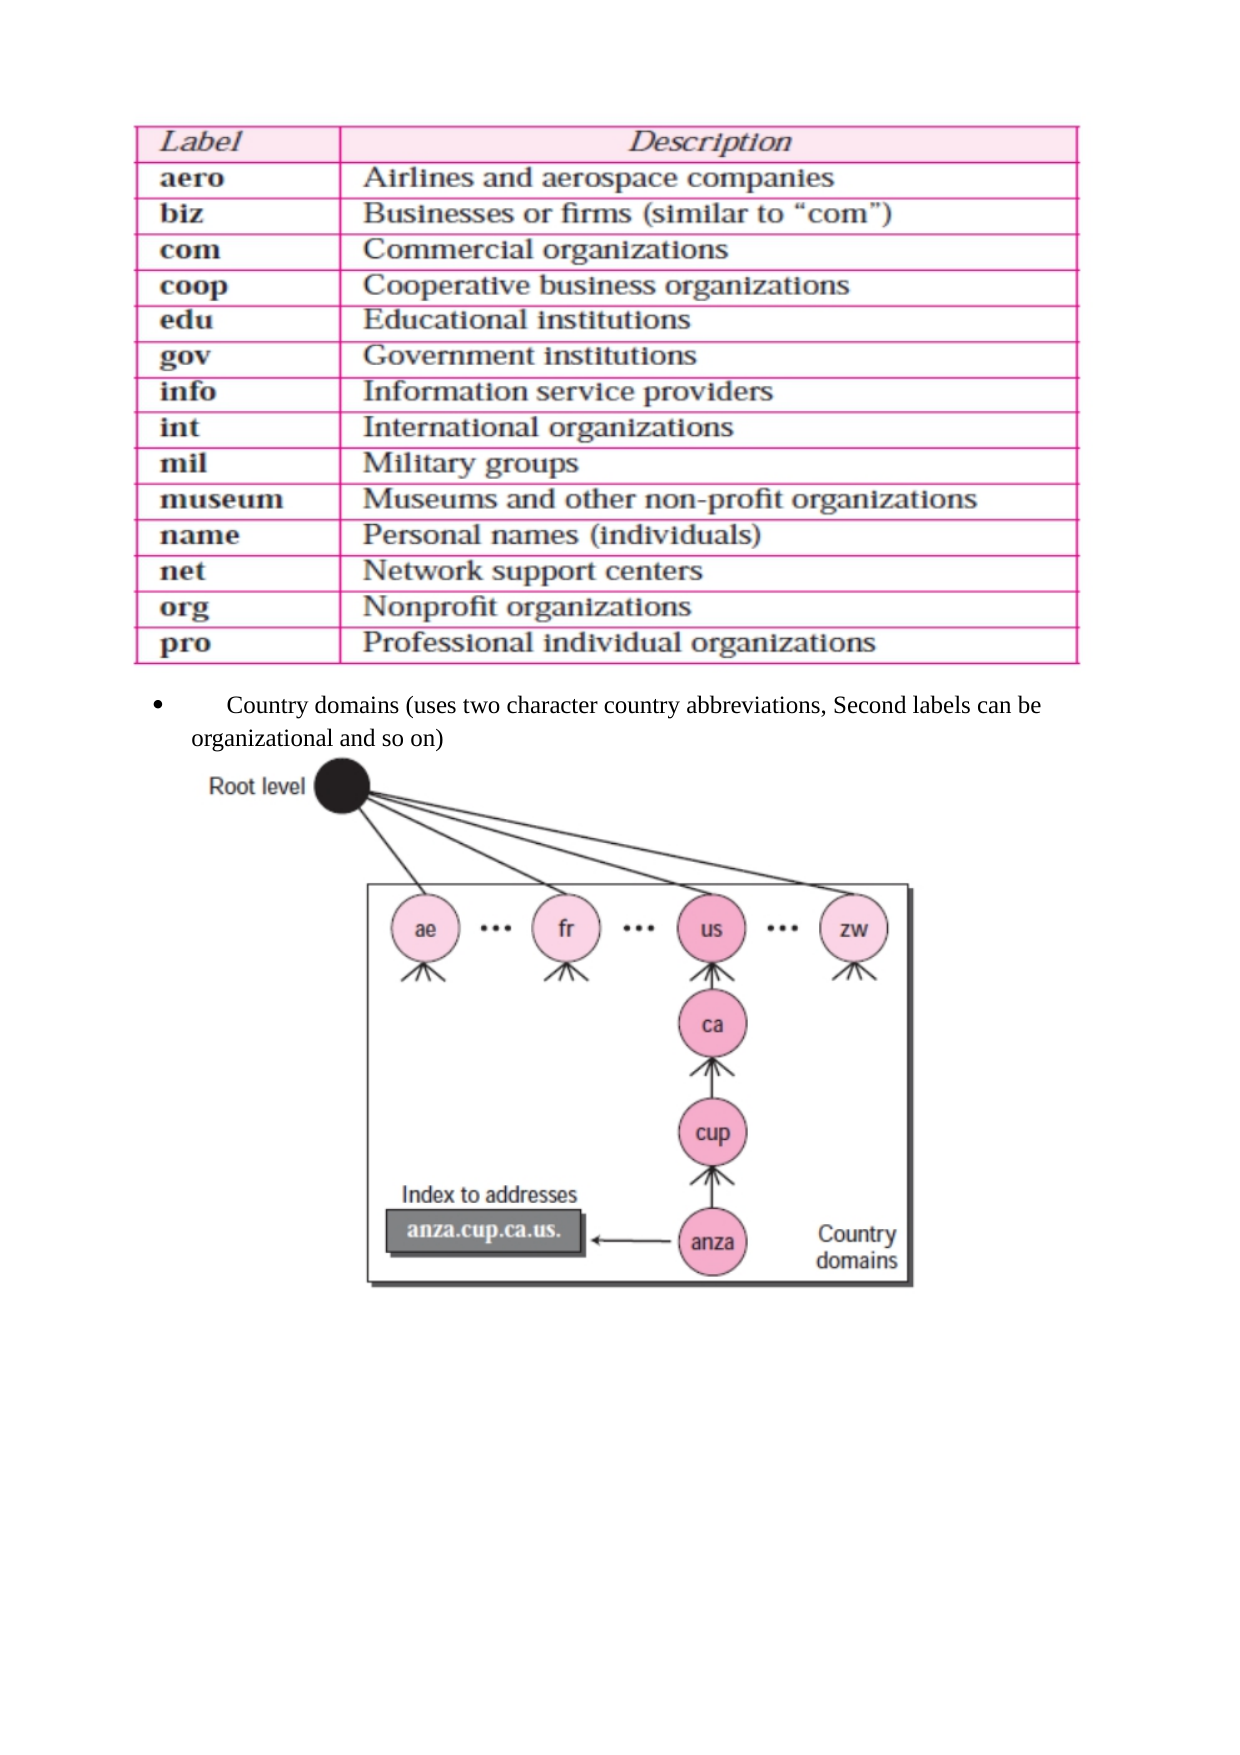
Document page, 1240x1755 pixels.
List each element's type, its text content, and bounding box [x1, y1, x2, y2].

text_box  Country domains (uses two character country abbreviations, Second labels can be organizational and so on) [153, 697, 1043, 752]
picture [192, 754, 942, 1297]
picture [112, 112, 1103, 688]
